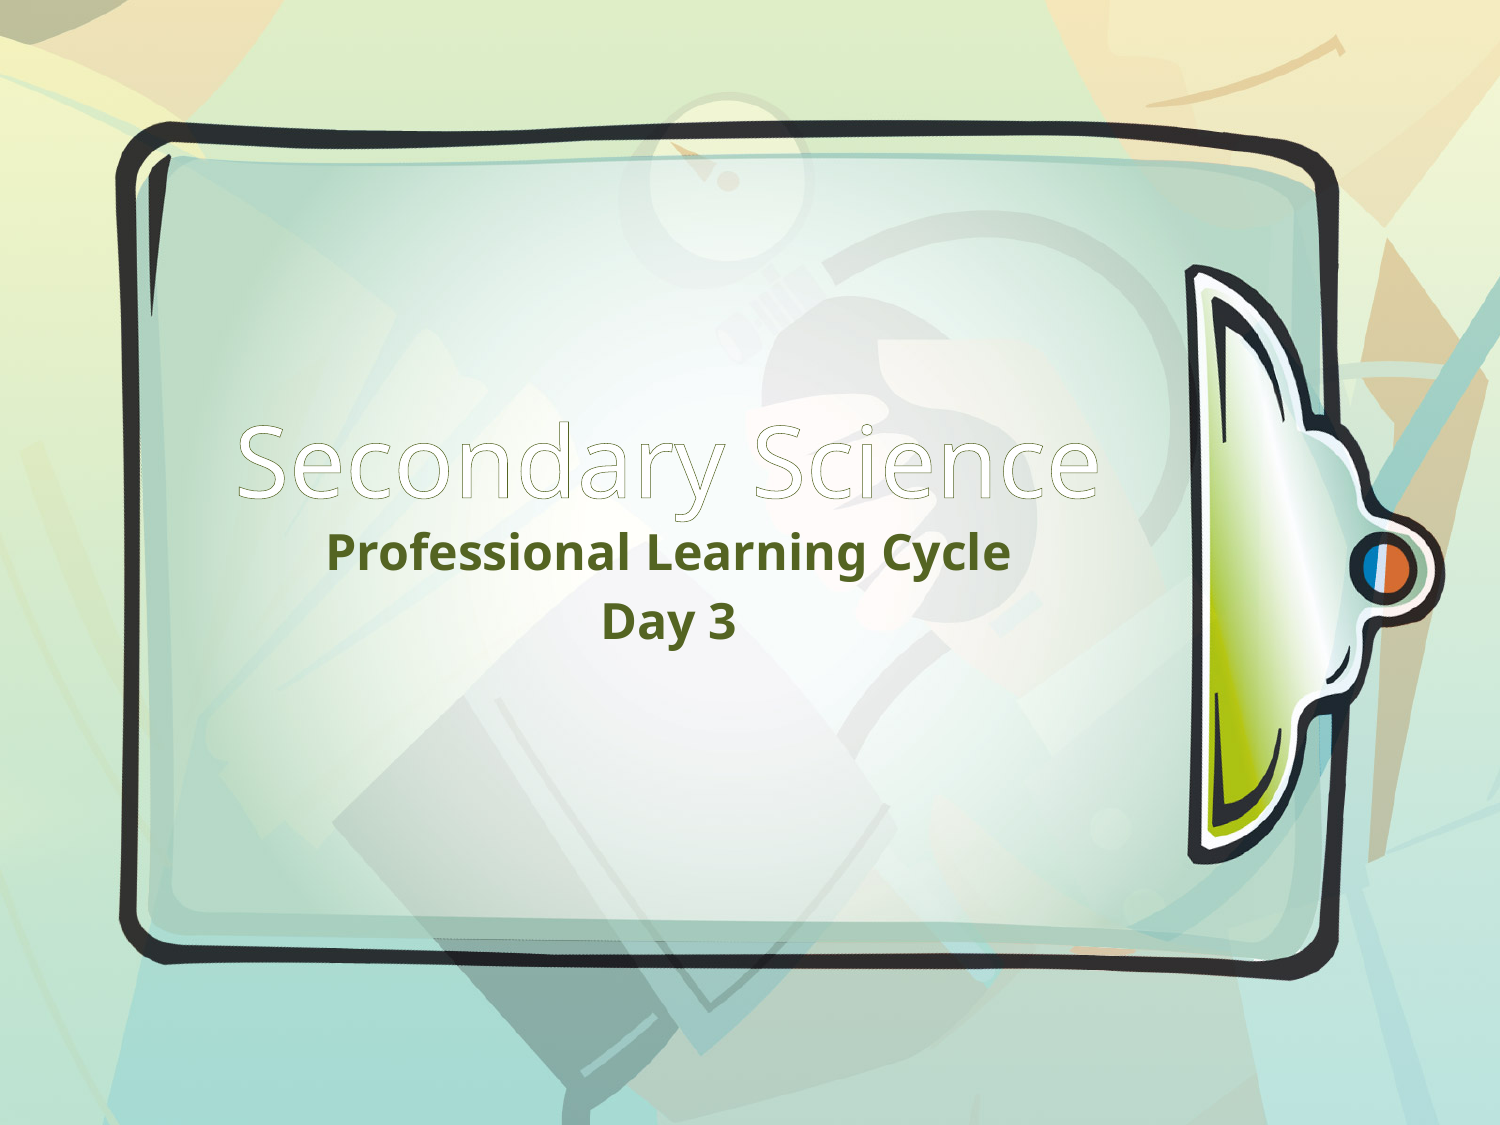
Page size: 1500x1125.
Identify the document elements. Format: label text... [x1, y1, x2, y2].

title Secondary Science [149, 412, 1188, 504]
subtitle Professional Learning Cycle Day 3 [149, 512, 1188, 576]
picture [0, 0, 1500, 1125]
